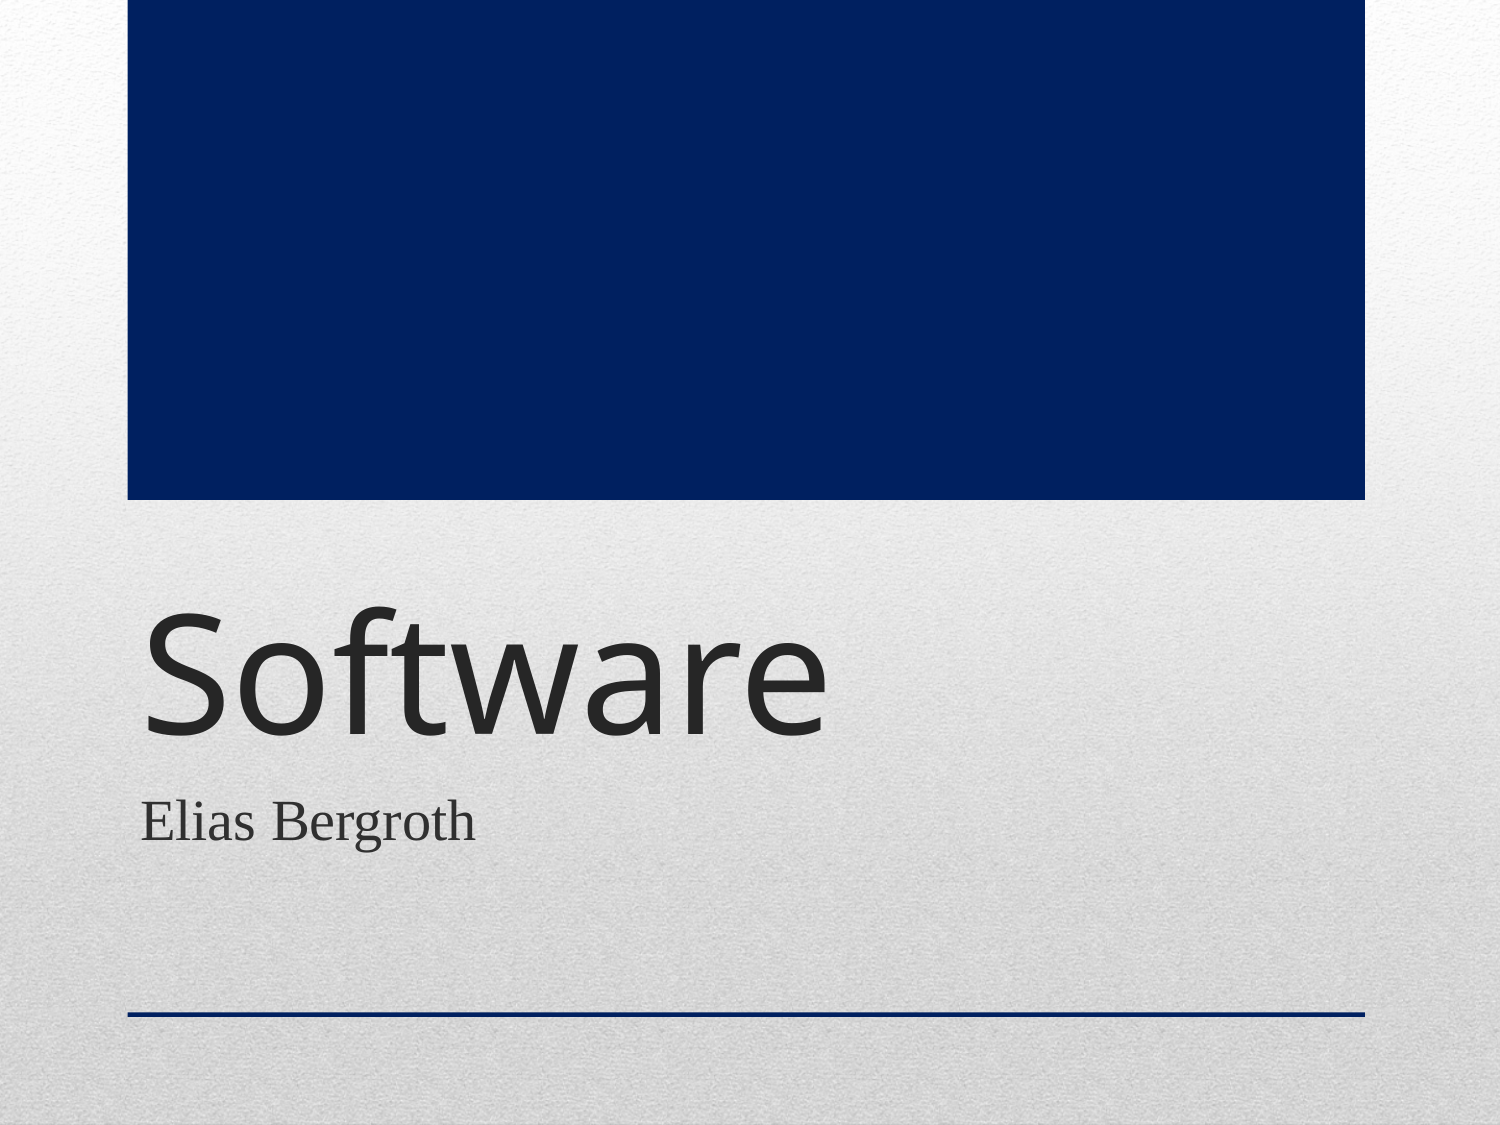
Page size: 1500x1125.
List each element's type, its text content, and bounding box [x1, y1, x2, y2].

title Software [125, 525, 1363, 775]
subtitle Elias Bergroth [125, 774, 1250, 938]
